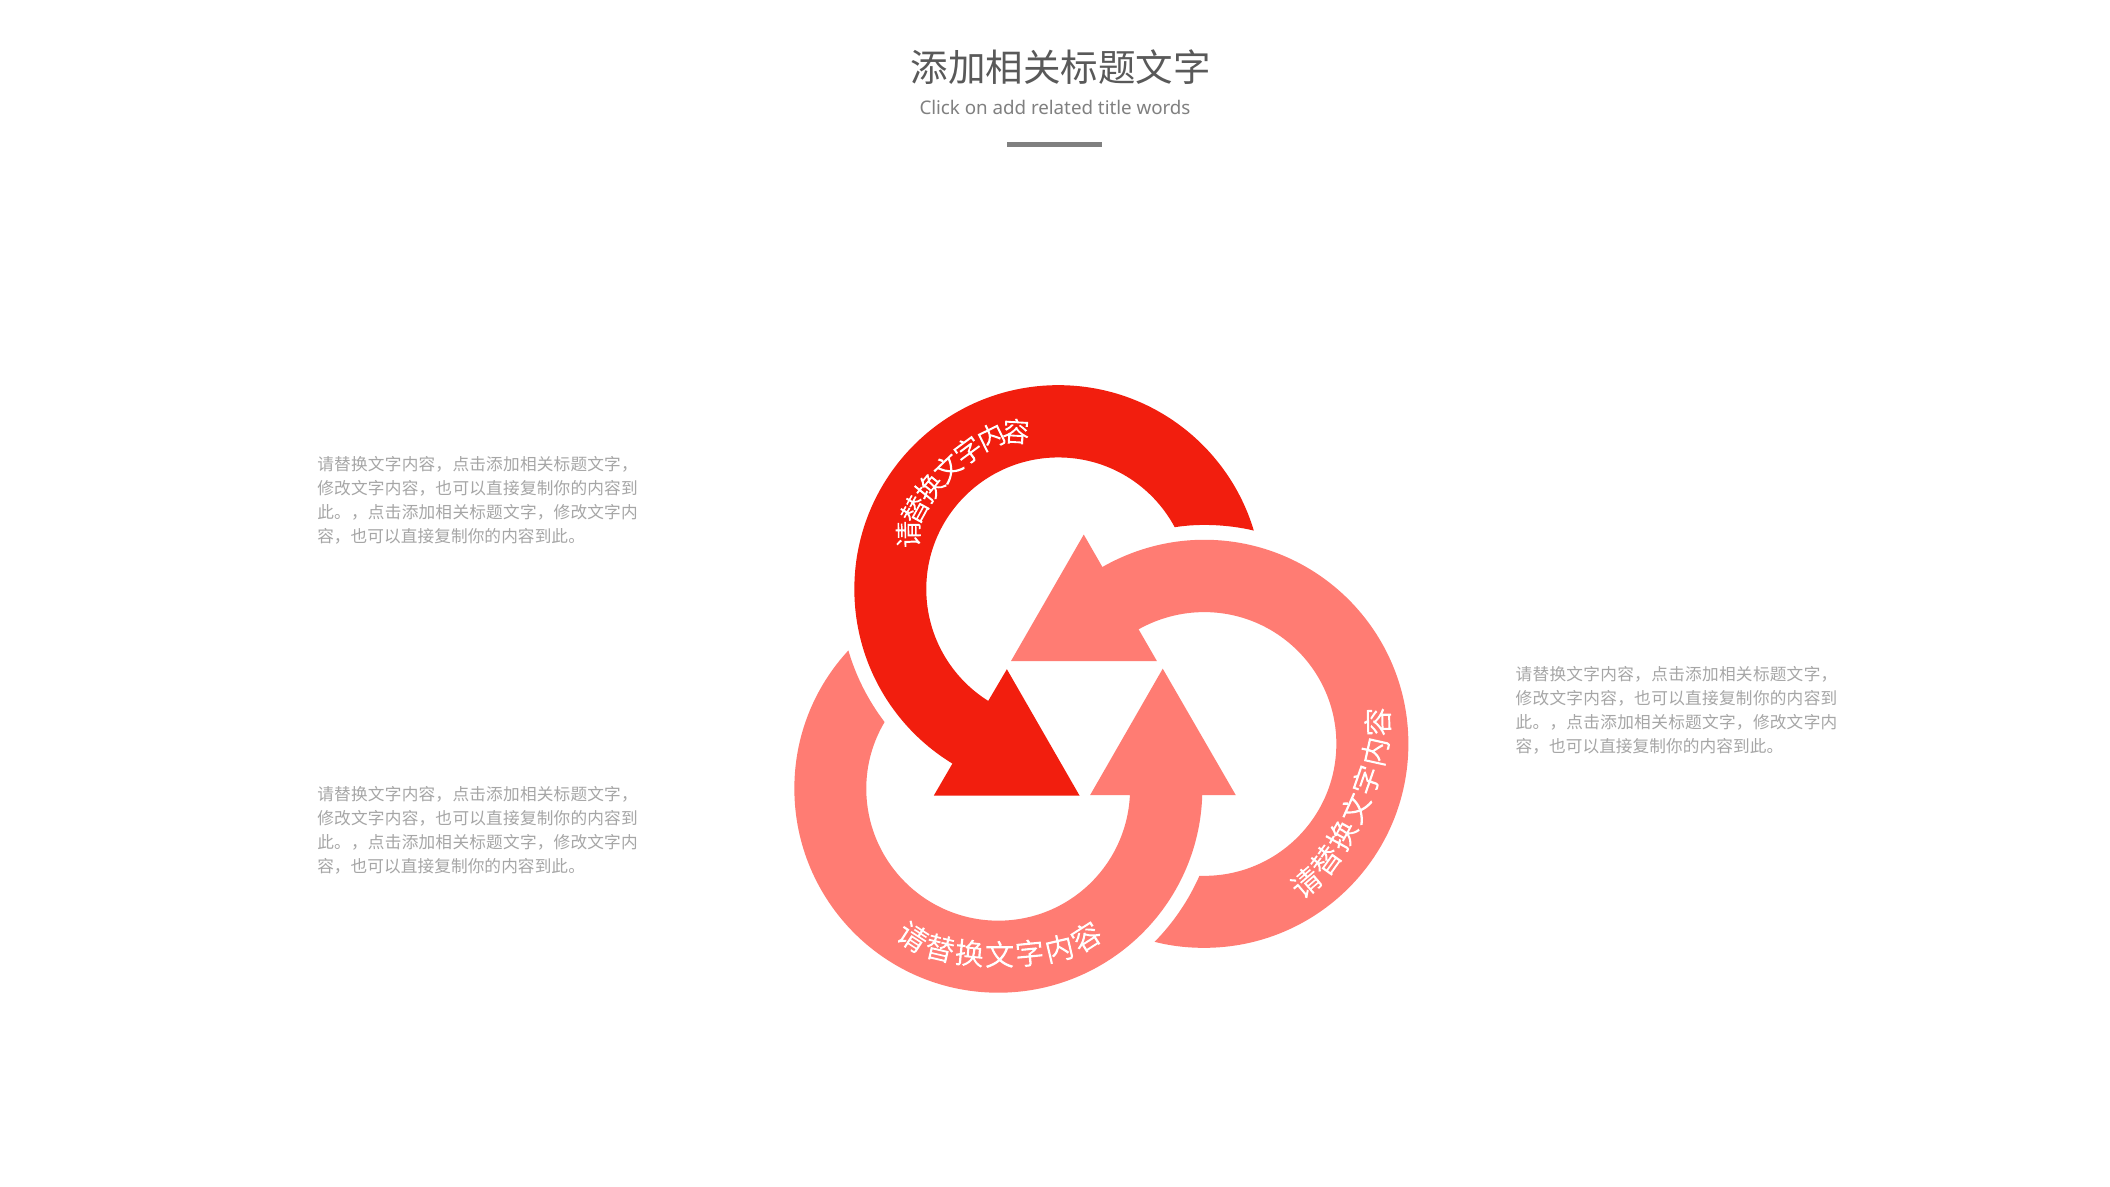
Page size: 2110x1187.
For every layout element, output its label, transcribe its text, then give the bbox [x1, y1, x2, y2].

text_box Click on add related title words [877, 89, 1232, 124]
list 请替换文字内容，点击添加相关标题文字，修改文字内容，也可以直接复制你的内容到此。，点击添加相关标题文字，修改文字内容，也可以直接复制你的内容到此。 [1515, 659, 1838, 1187]
list 请替换文字内容，点击添加相关标题文字，修改文字内容，也可以直接复制你的内容到此。，点击添加相关标题文字，修改文字内容，也可以直接复制你的内容到此。 [317, 780, 639, 1187]
list 请替换文字内容，点击添加相关标题文字，修改文字内容，也可以直接复制你的内容到此。，点击添加相关标题文字，修改文字内容，也可以直接复制你的内容到此。 [317, 449, 639, 780]
text_box 添加相关标题文字 [877, 37, 1245, 95]
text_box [794, 385, 1409, 993]
